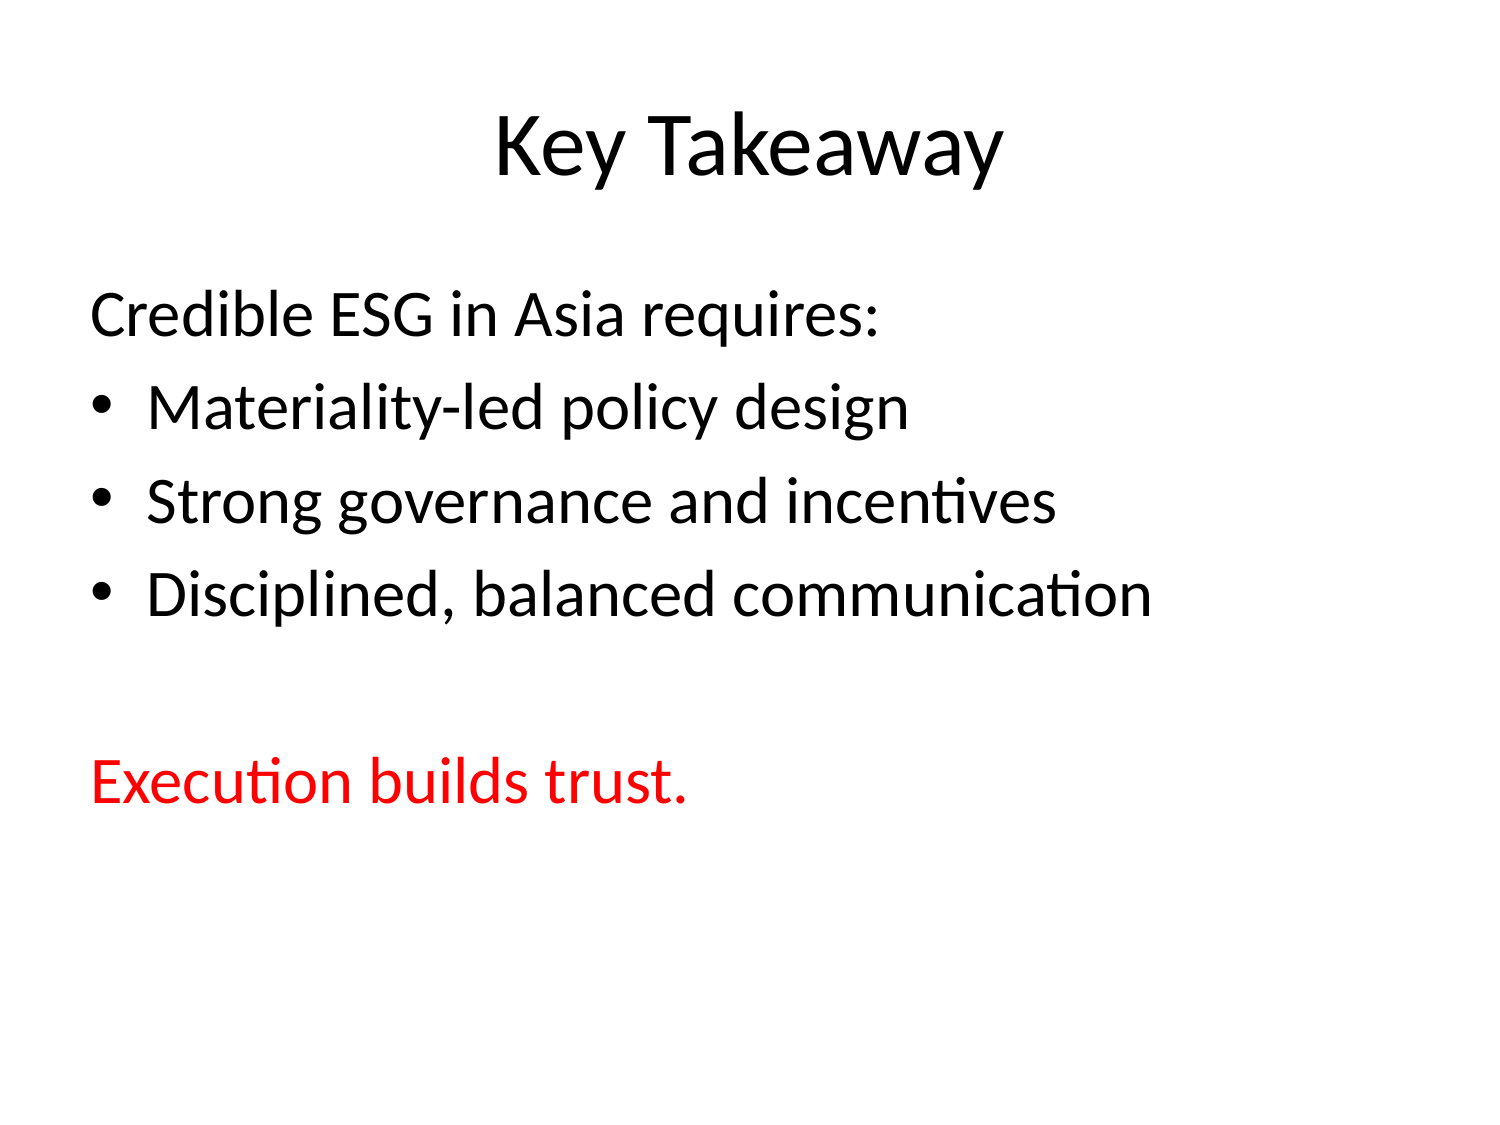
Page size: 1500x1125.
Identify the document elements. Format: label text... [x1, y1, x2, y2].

list Credible ESG in Asia requires: Materiality-led policy design Strong governance and incentives Disciplined, balanced communication Execution builds trust. [75, 262, 1425, 1005]
title Key Takeaway [75, 45, 1425, 233]
